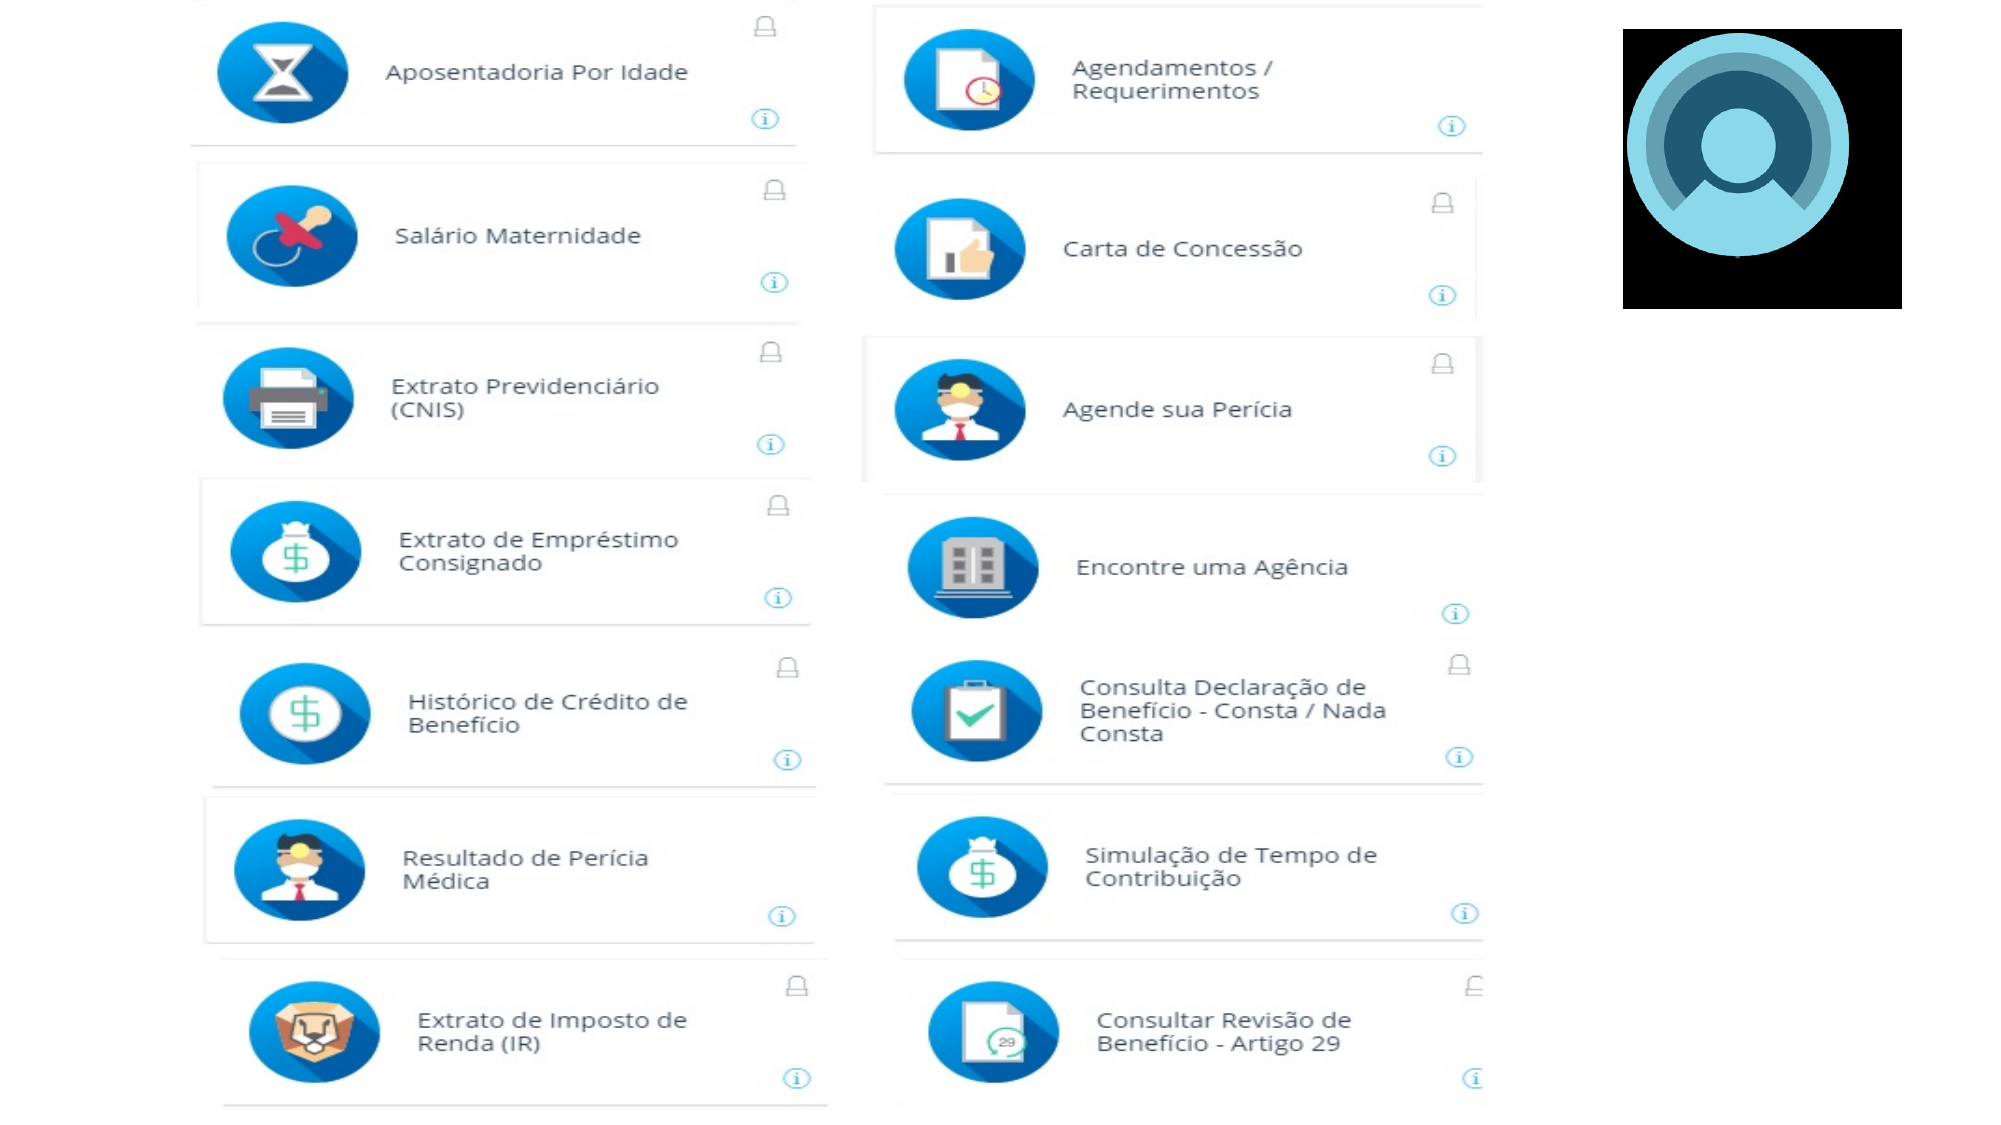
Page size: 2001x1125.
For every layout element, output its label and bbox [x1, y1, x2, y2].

picture [190, 0, 1513, 1125]
picture [1626, 33, 1849, 256]
